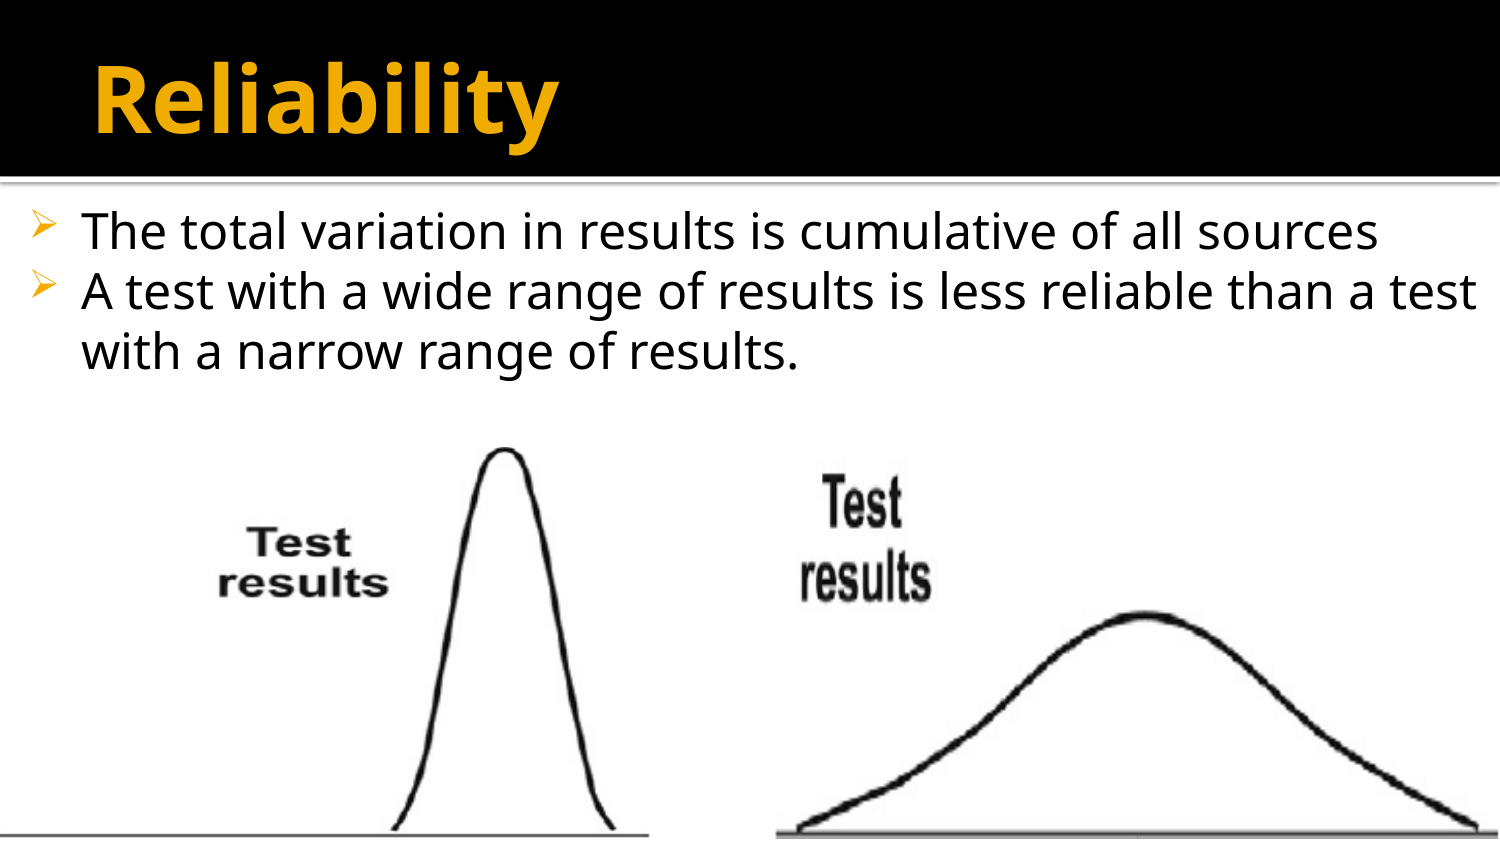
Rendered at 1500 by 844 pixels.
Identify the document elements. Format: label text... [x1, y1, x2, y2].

title Reliability [75, 19, 1425, 174]
list The total variation in results is cumulative of all sources A test with a wide range of results is less reliable than a test with a narrow range of results. [0, 184, 1500, 447]
picture [0, 432, 1500, 839]
